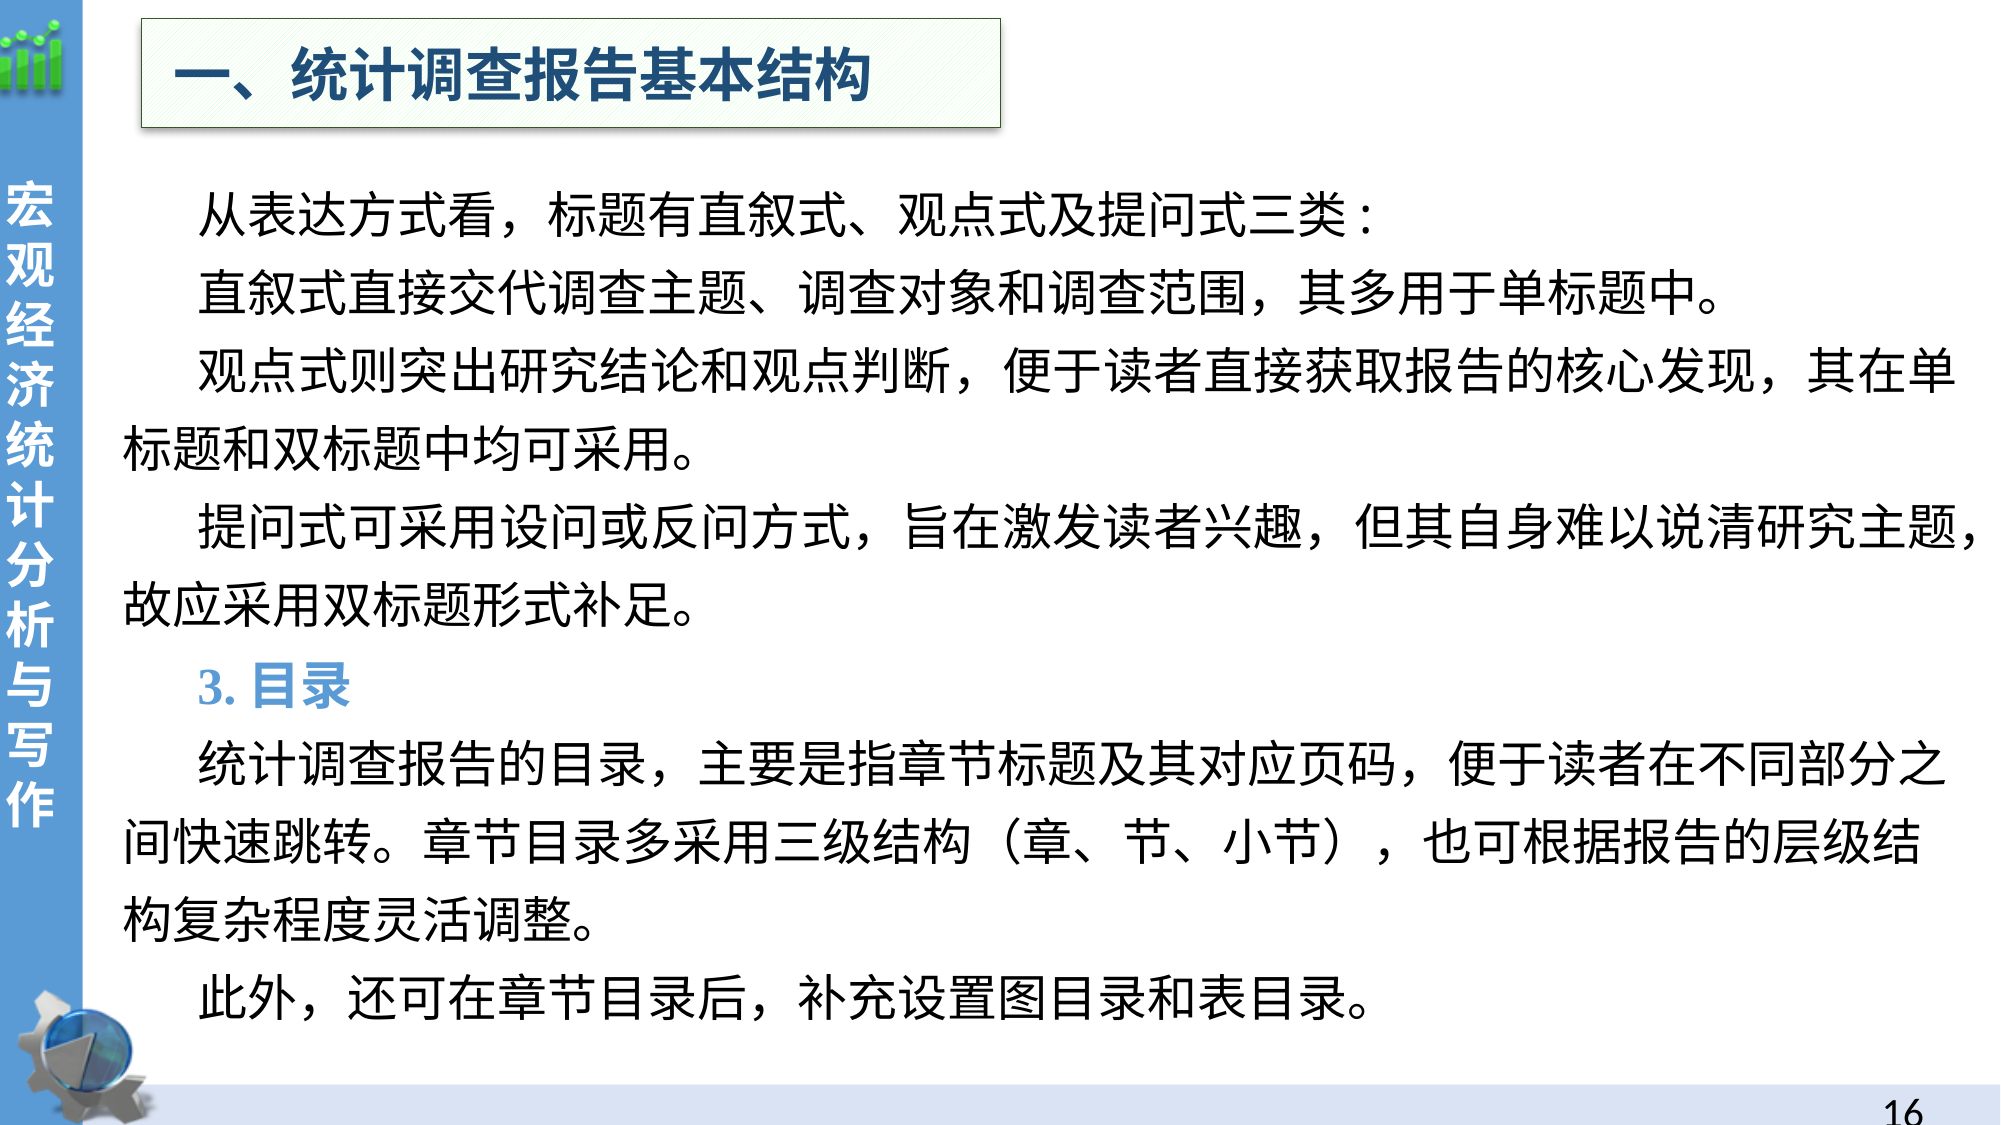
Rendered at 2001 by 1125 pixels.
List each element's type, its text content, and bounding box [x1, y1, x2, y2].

text_box 从表达方式看，标题有直叙式、观点式及提问式三类: 直叙式直接交代调查主题、调查对象和调查范围，其多用于单标题中。 观点式则突出研究结论和观点判断，便于读者直接获取报告的核心发现，其在单标题和双标题中均可采用。 提问式可采用设问或反问方式，旨在激发读者兴趣，但其自身难以说清研究主题，故应采用双标题形式补足。 3.目录 统计调查报告的目录，主要是指章节标题及其对应页码，便于读者在不同部分之间快速跳转。章节目录多采用三级结构（章、节、小节），也可根据报告的层级结构复杂程度灵活调整。 此外，还可在章节目录后，补充设置图目录和表目录。 [107, 158, 1973, 1086]
text_box 一、统计调查报告基本结构 [141, 18, 1000, 128]
picture [0, 0, 2001, 1125]
text_box 15 [1786, 1085, 1940, 1125]
